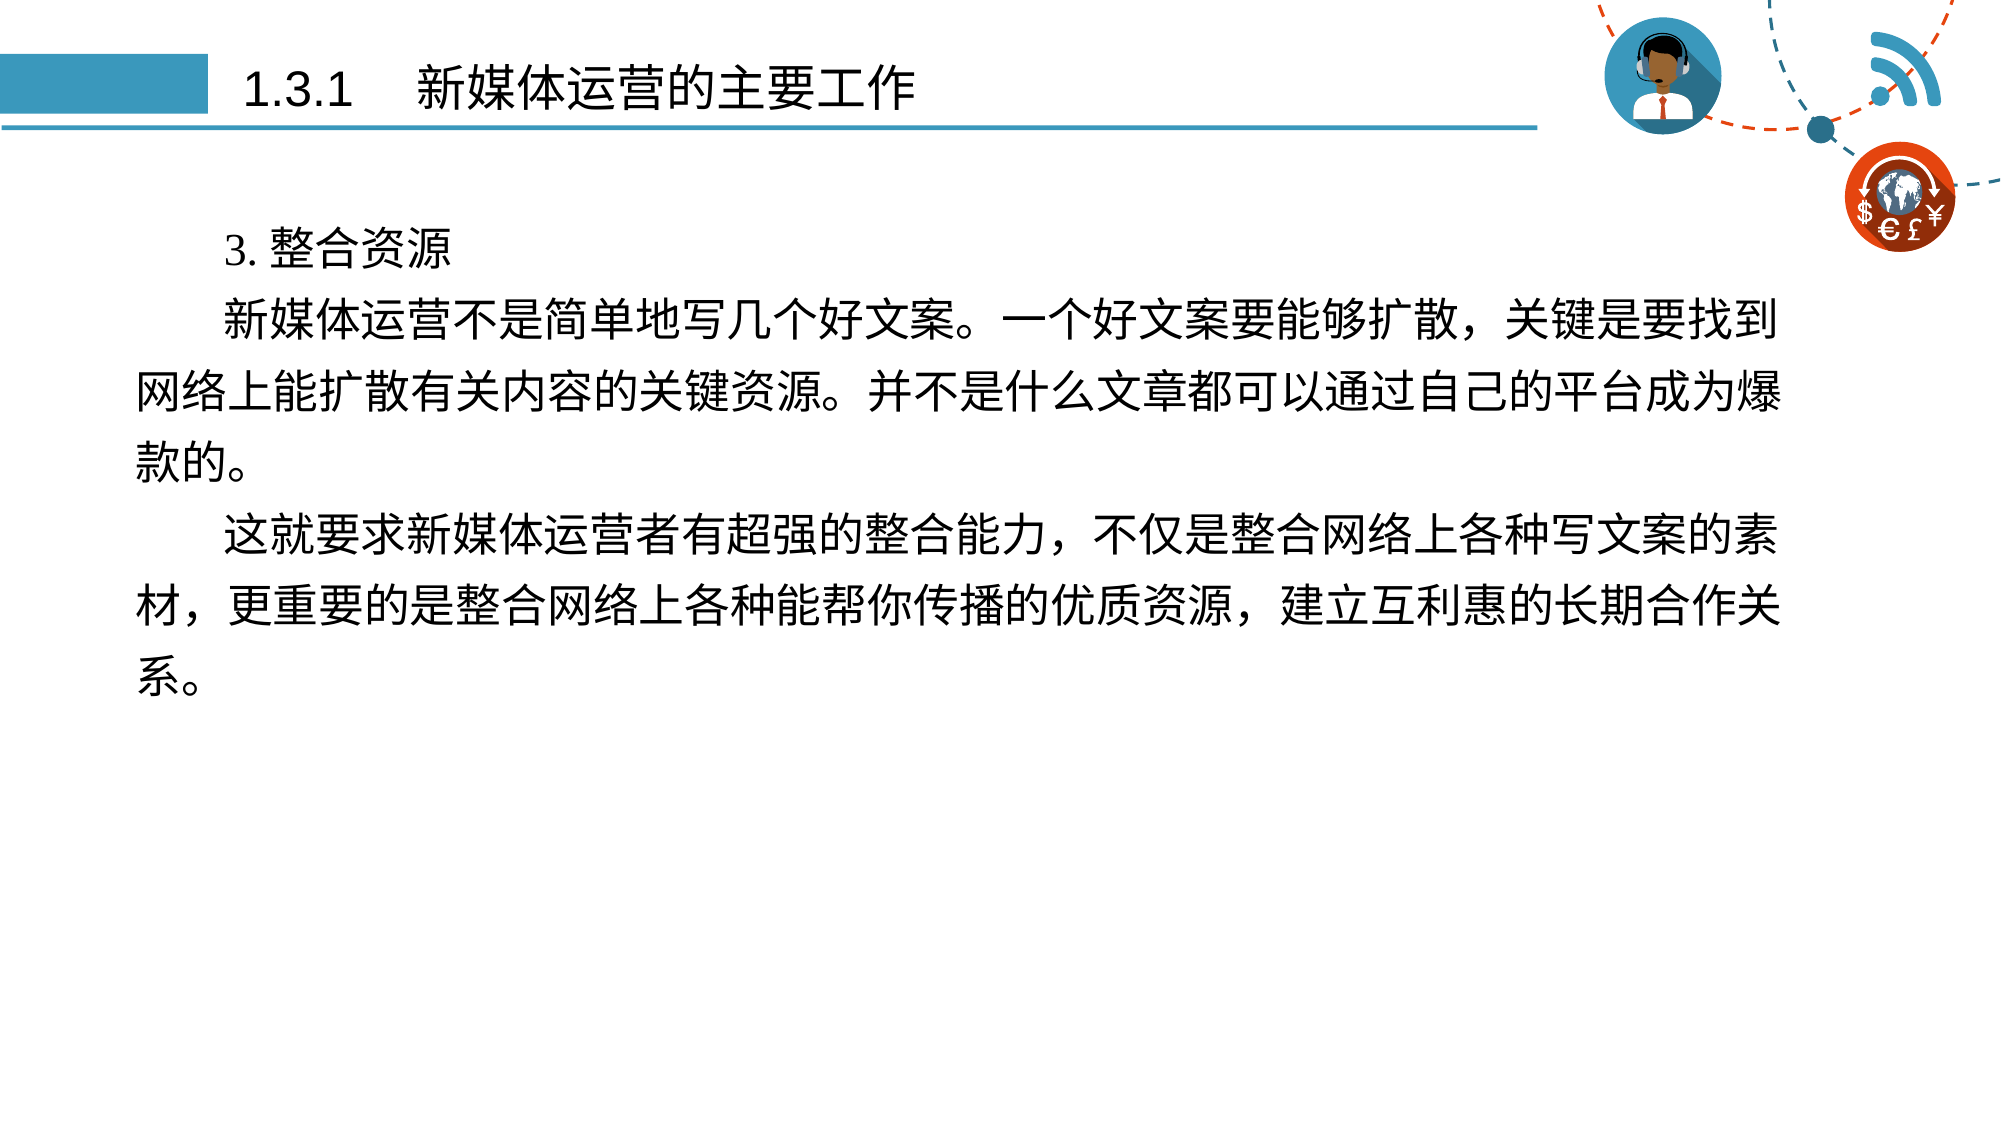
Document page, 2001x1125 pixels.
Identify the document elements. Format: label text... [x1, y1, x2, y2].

title 1.3.1 新媒体运营的主要工作 [222, 55, 1863, 127]
list 3.整合资源 新媒体运营不是简单地写几个好文案。一个好文案要能够扩散，关键是要找到网络上能扩散有关内容的关键资源。并不是什么文章都可以通过自己的平台成为爆款的。 这就要求新媒体运营者有超强的整合能力，不仅是整合网络上各种写文案的素材，更重要的是整合网络上各种能帮你传播的优质资源，建立互利惠的长期合作关系。 [115, 193, 1818, 883]
